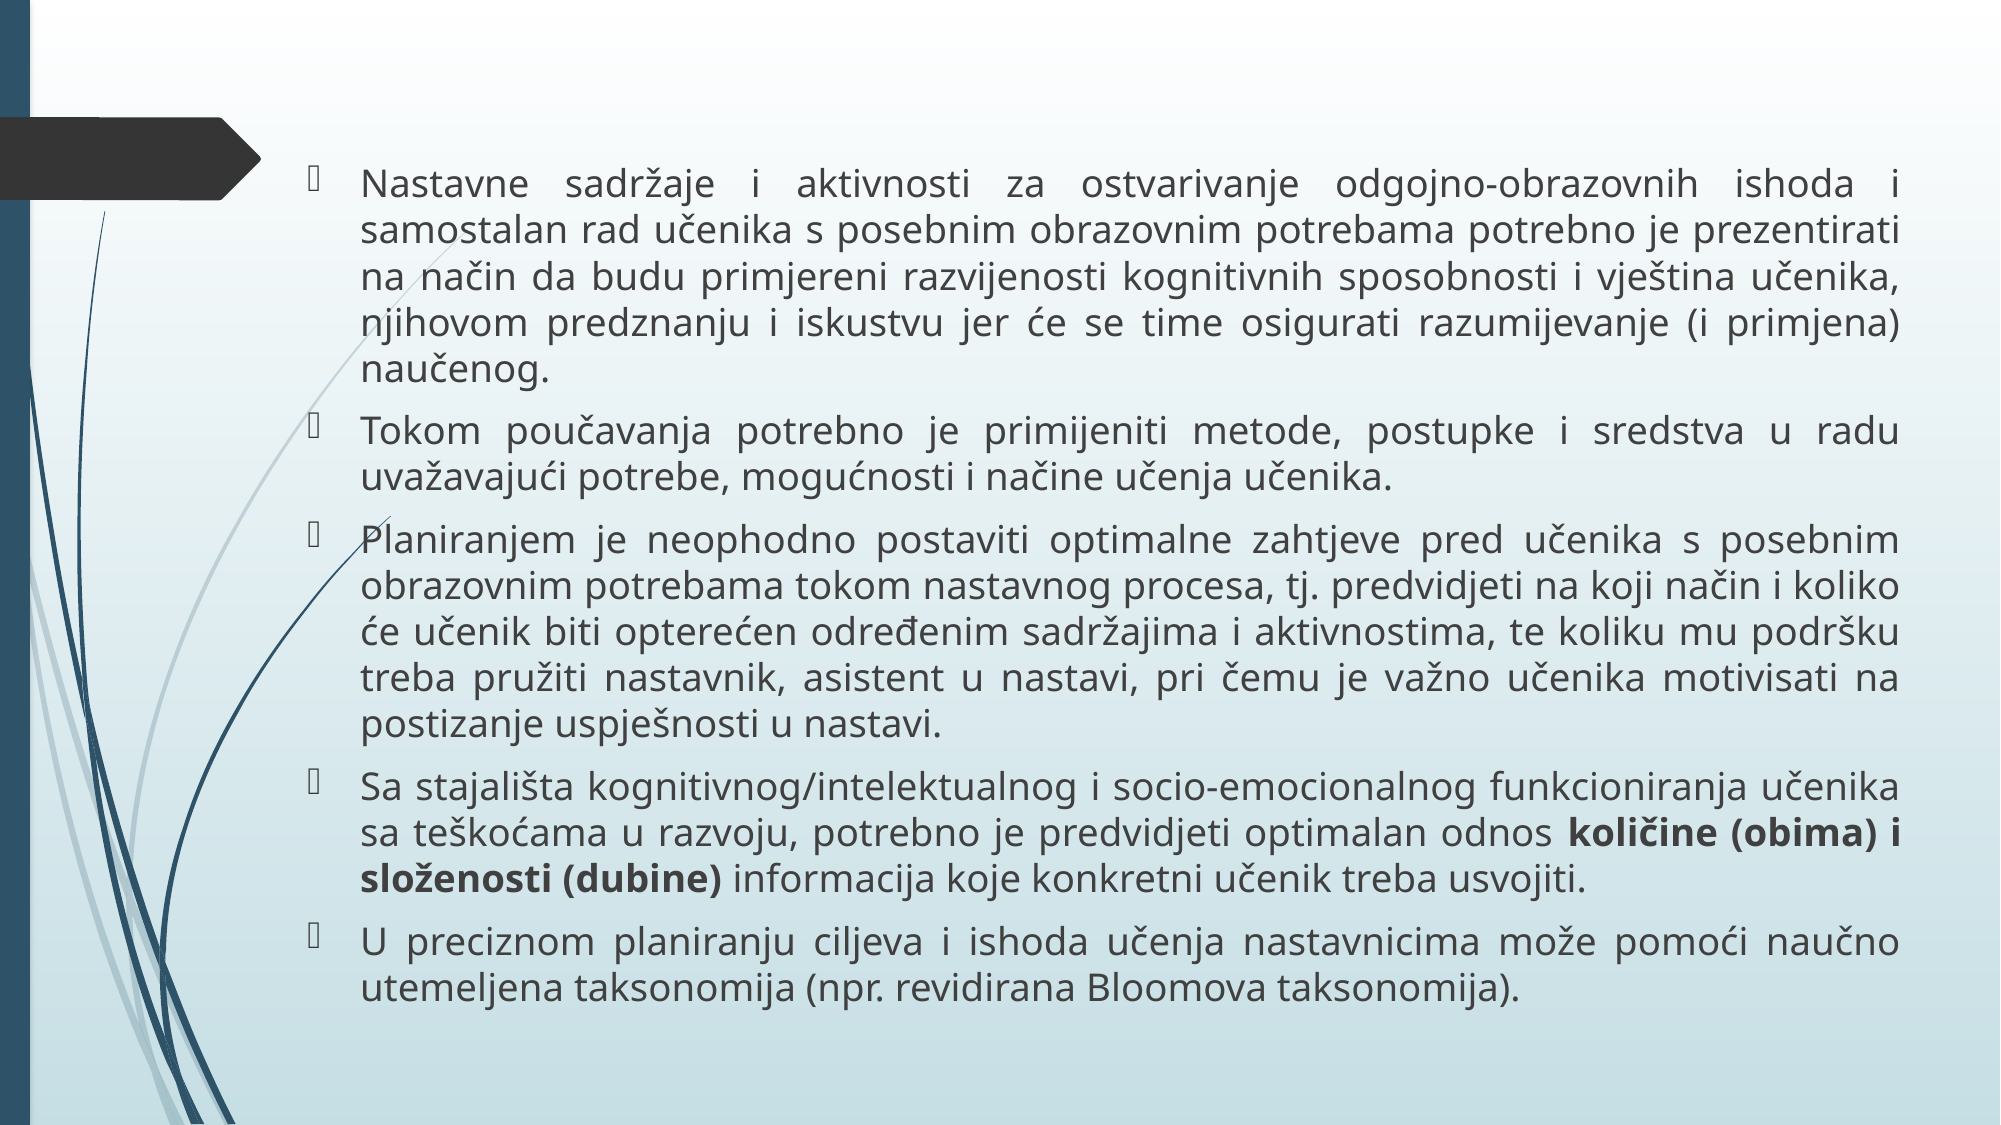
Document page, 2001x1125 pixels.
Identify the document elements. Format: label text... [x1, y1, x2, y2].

list Nastavne sadržaje i aktivnosti za ostvarivanje odgojno-obrazovnih ishoda i samostalan rad učenika s posebnim obrazovnim potrebama potrebno je prezentirati na način da budu primjereni razvijenosti kognitivnih sposobnosti i vještina učenika, njihovom predznanju i iskustvu jer će se time osigurati razumijevanje (i primjena) naučenog. Tokom poučavanja potrebno je primijeniti metode, postupke i sredstva u radu uvažavajući potrebe, mogućnosti i načine učenja učenika. Planiranjem je neophodno postaviti optimalne zahtjeve pred učenika s posebnim obrazovnim potrebama tokom nastavnog procesa, tj. predvidjeti na koji način i koliko će učenik biti opterećen određenim sadržajima i aktivnostima, te koliku mu podršku treba pružiti nastavnik, asistent u nastavi, pri čemu je važno učenika motivisati na postizanje uspješnosti u nastavi. Sa stajališta kognitivnog/intelektualnog i socio-emocionalnog funkcioniranja učenika sa teškoćama u razvoju, potrebno je predvidjeti optimalan odnos količine (obima) i složenosti (dubine) informacija koje konkretni učenik treba usvojiti. U preciznom planiranju ciljeva i ishoda učenja nastavnicima može pomoći naučno utemeljena taksonomija (npr. revidirana Bloomova taksonomija). [292, 151, 1918, 1023]
